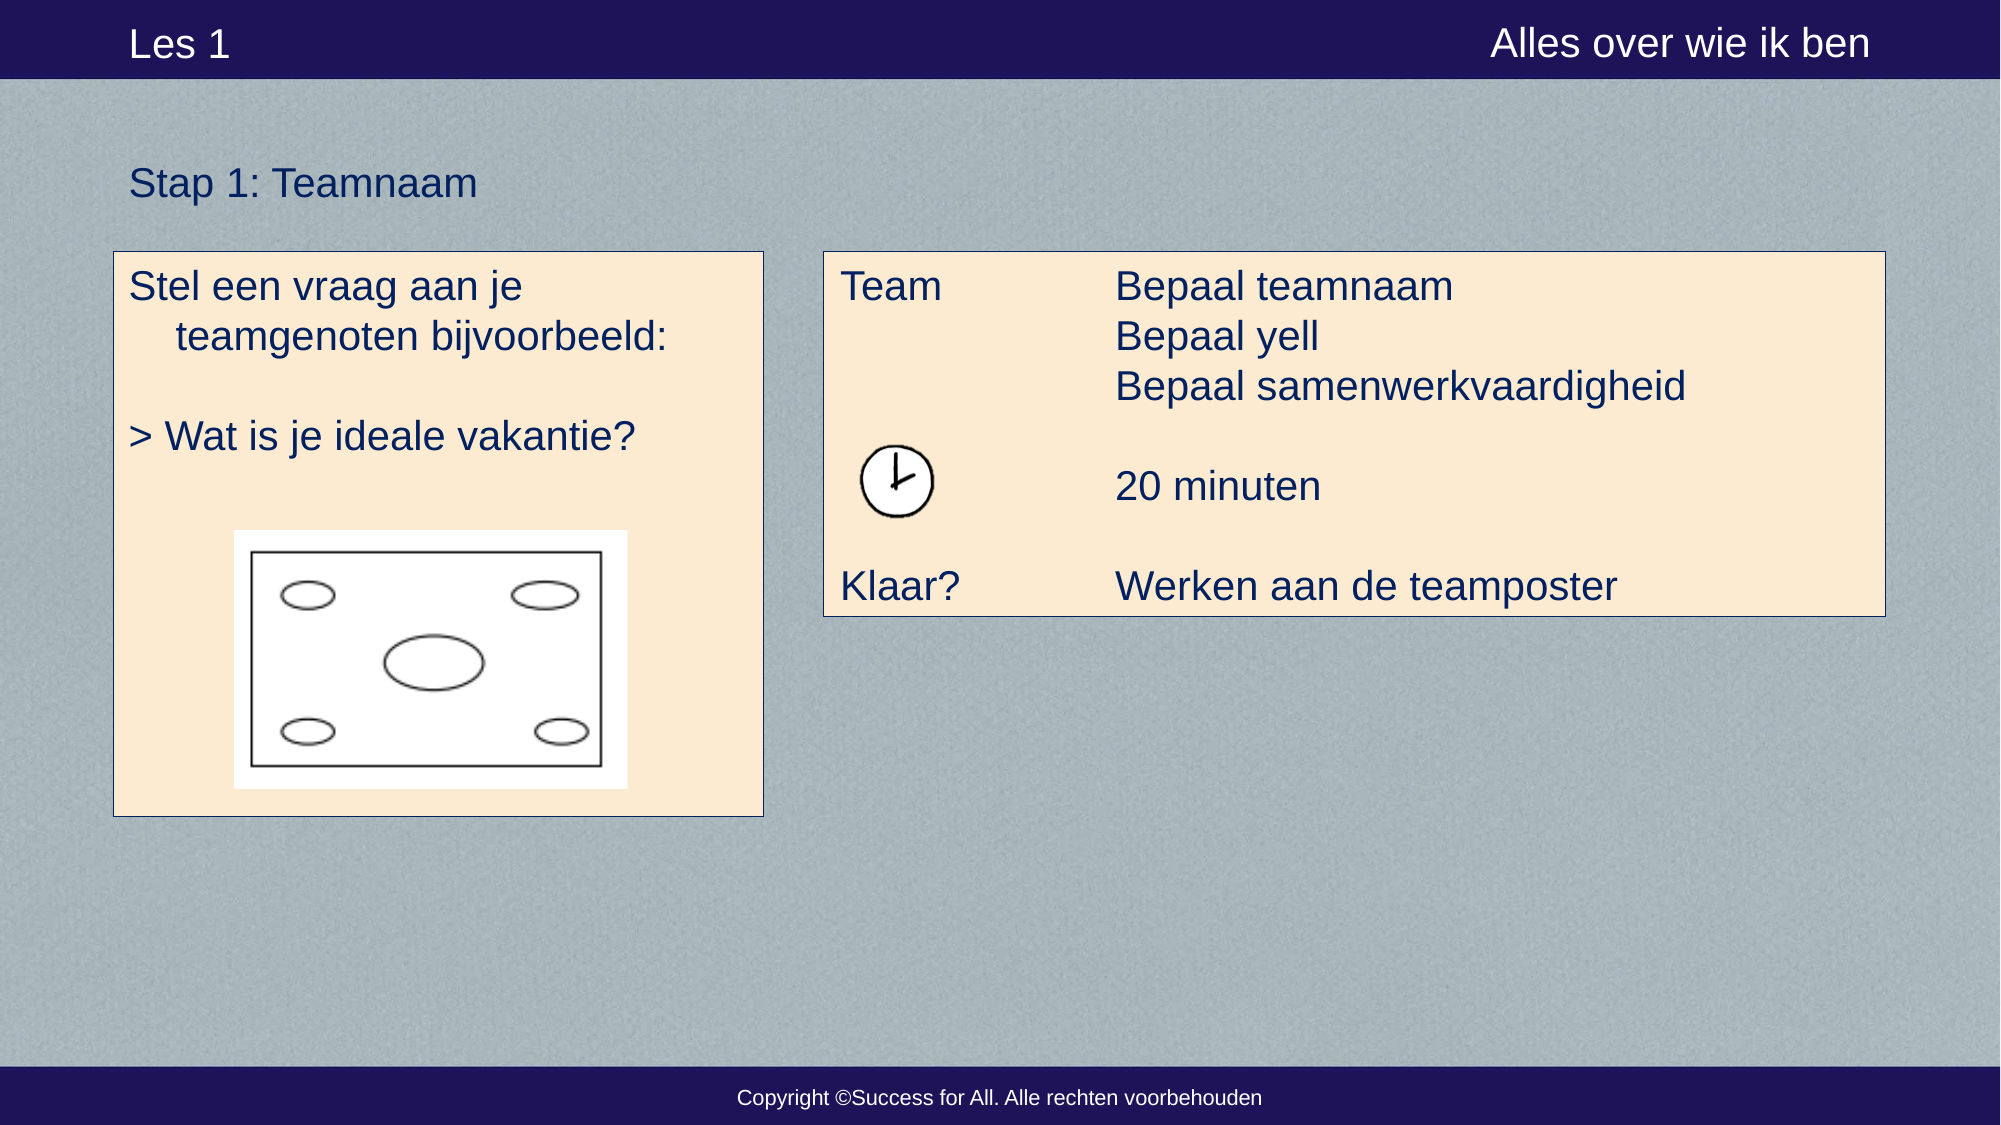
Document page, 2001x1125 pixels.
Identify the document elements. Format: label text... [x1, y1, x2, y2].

text_box Team Bepaal teamnaam Bepaal yell Bepaal samenwerkvaardigheid 20 minuten Klaar? Werken aan de teamposter [823, 251, 1886, 617]
text_box Stel een vraag aan je teamgenoten bijvoorbeeld: > Wat is je ideale vakantie? [113, 251, 764, 817]
text_box Copyright ©Success for All. Alle rechten voorbehouden [0, 1076, 2000, 1125]
text_box Stap 1: Teamnaam [113, 148, 1635, 214]
text_box Les 1 [114, 9, 354, 75]
text_box Alles over wie ik ben [999, 8, 1886, 73]
picture [0, 0, 2001, 1125]
